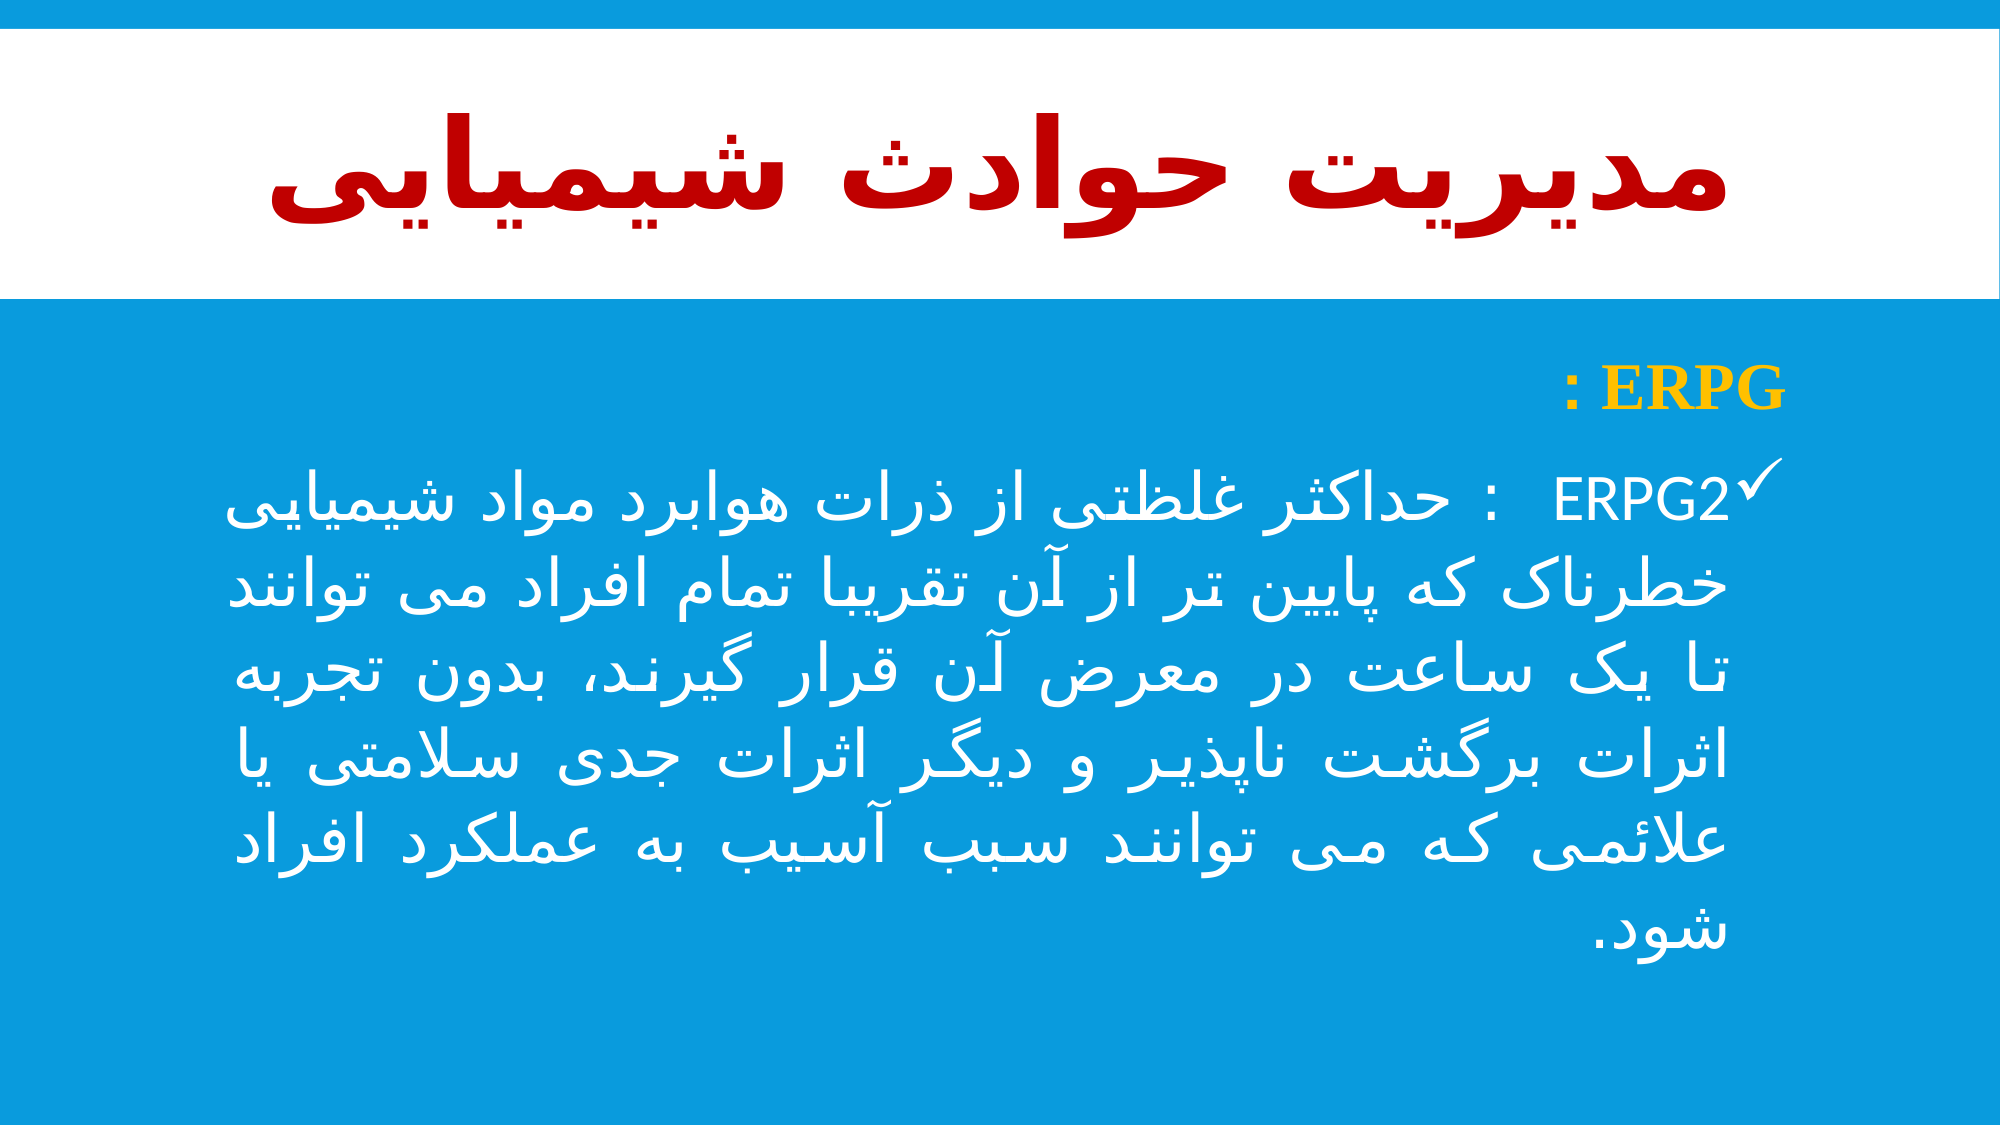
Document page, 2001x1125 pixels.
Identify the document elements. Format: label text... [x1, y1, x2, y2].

list ERPG : ERPG2 : حداکثر غلظتی از ذرات هوابرد مواد شیمیایی خطرناک که پایین تر از آن تقریبا تمام افراد می توانند تا یک ساعت در معرض آن قرار گیرند، بدون تجربه اثرات برگشت ناپذیر و دیگر اثرات جدی سلامتی یا علائمی که می توانند سبب آسیب به عملکرد افراد شود. [197, 329, 1803, 1093]
title مدیریت حوادث شیمیایی [197, 46, 1803, 295]
